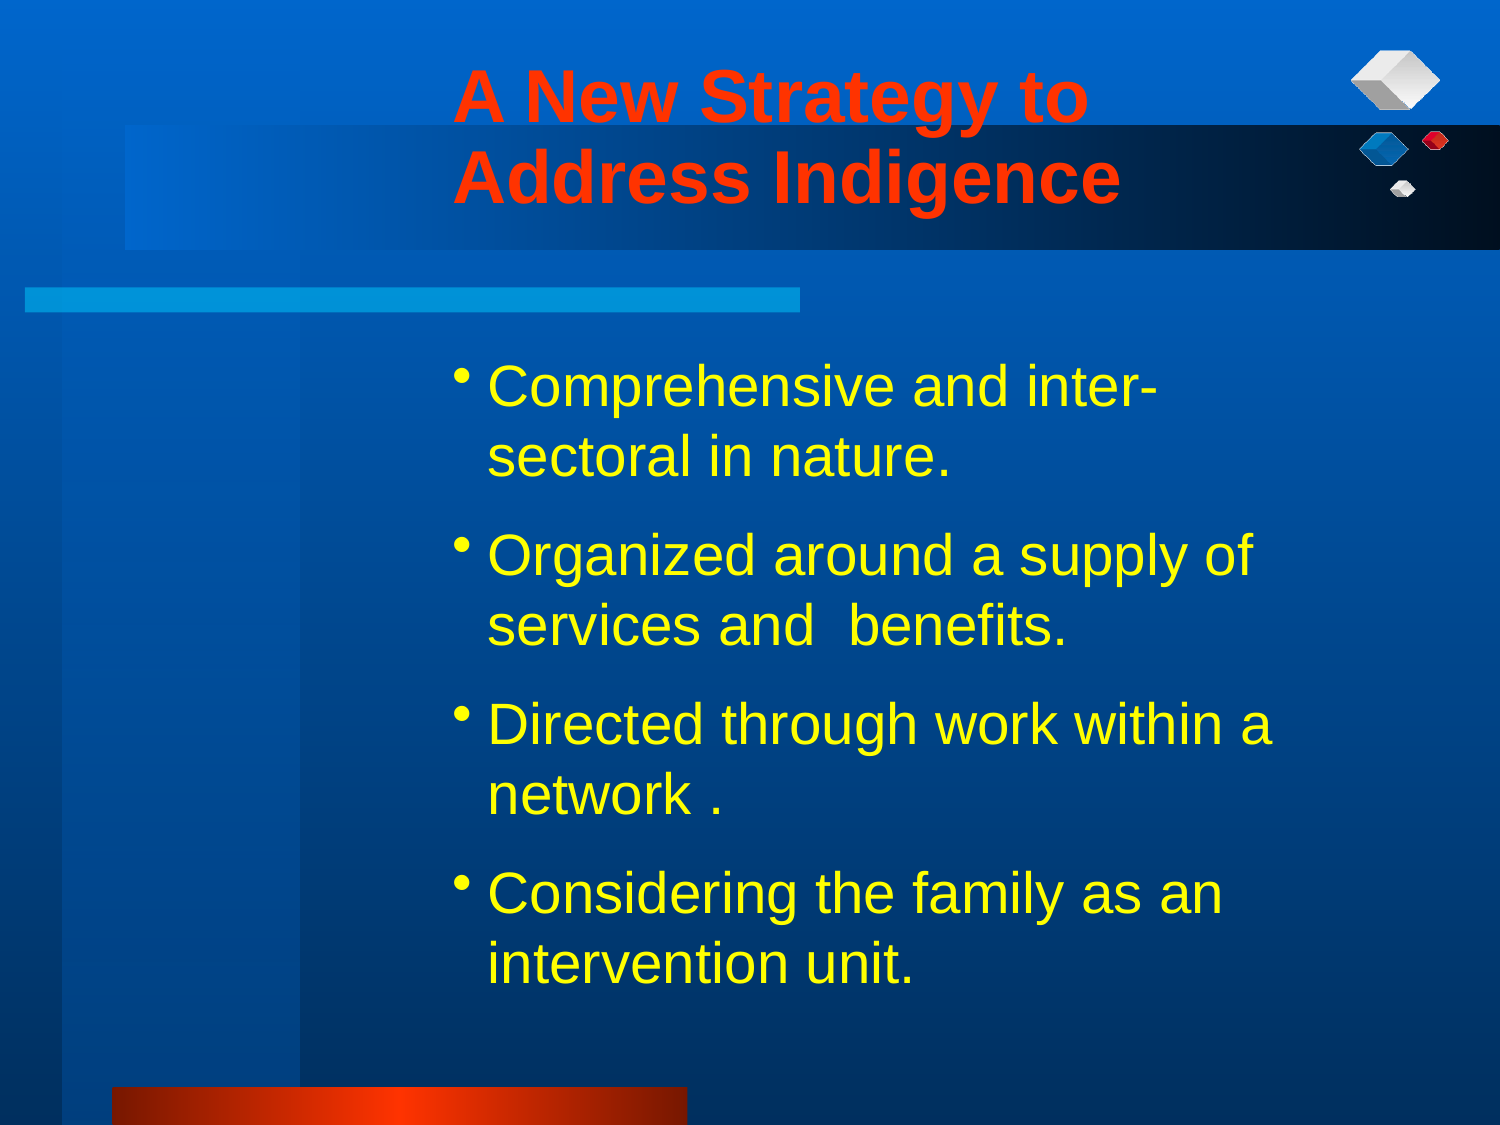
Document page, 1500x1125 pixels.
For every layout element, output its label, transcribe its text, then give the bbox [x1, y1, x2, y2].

text_box A New Strategy to Address Indigence Comprehensive and inter-sectoral in nature. Organized around a supply of services and benefits. Directed through work within a network . Considering the family as an intervention unit. [137, 50, 1325, 1003]
picture [1350, 49, 1449, 208]
